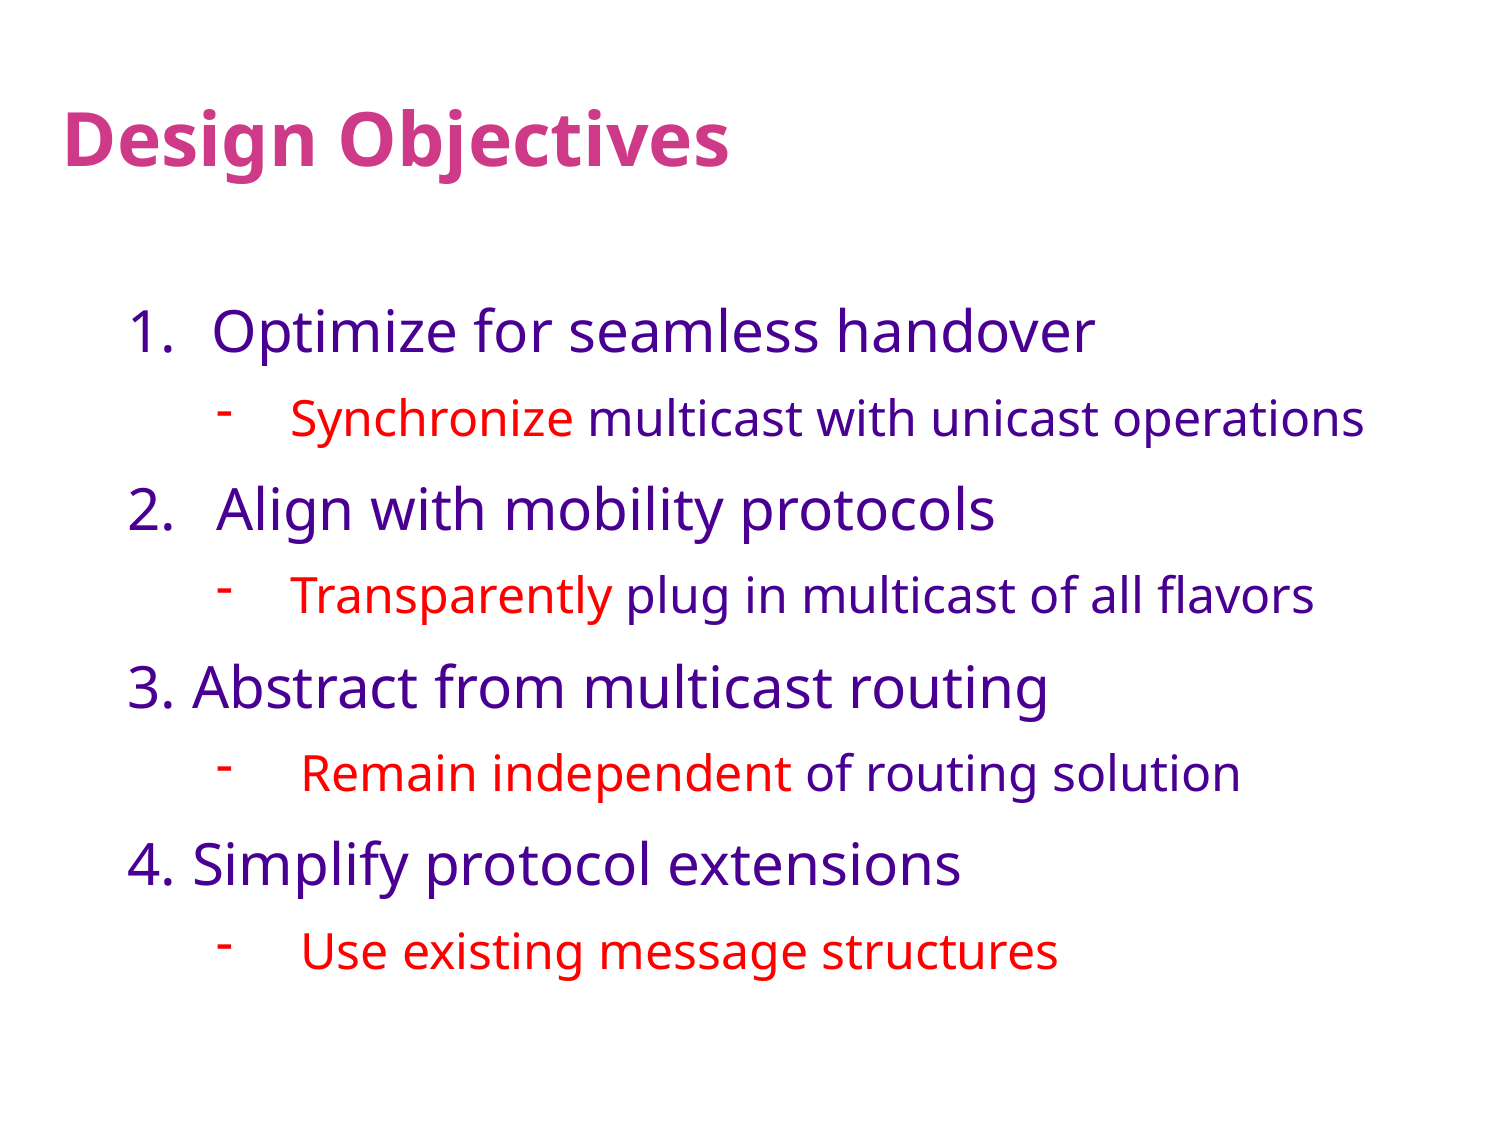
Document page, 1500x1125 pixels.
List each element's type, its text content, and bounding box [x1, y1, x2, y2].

title Design Objectives [46, 42, 1323, 231]
list Optimize for seamless handover Synchronize multicast with unicast operations Align with mobility protocols Transparently plug in multicast of all flavors Abstract from multicast routing Remain independent of routing solution Simplify protocol extensions Use existing message structures [111, 272, 1388, 1001]
